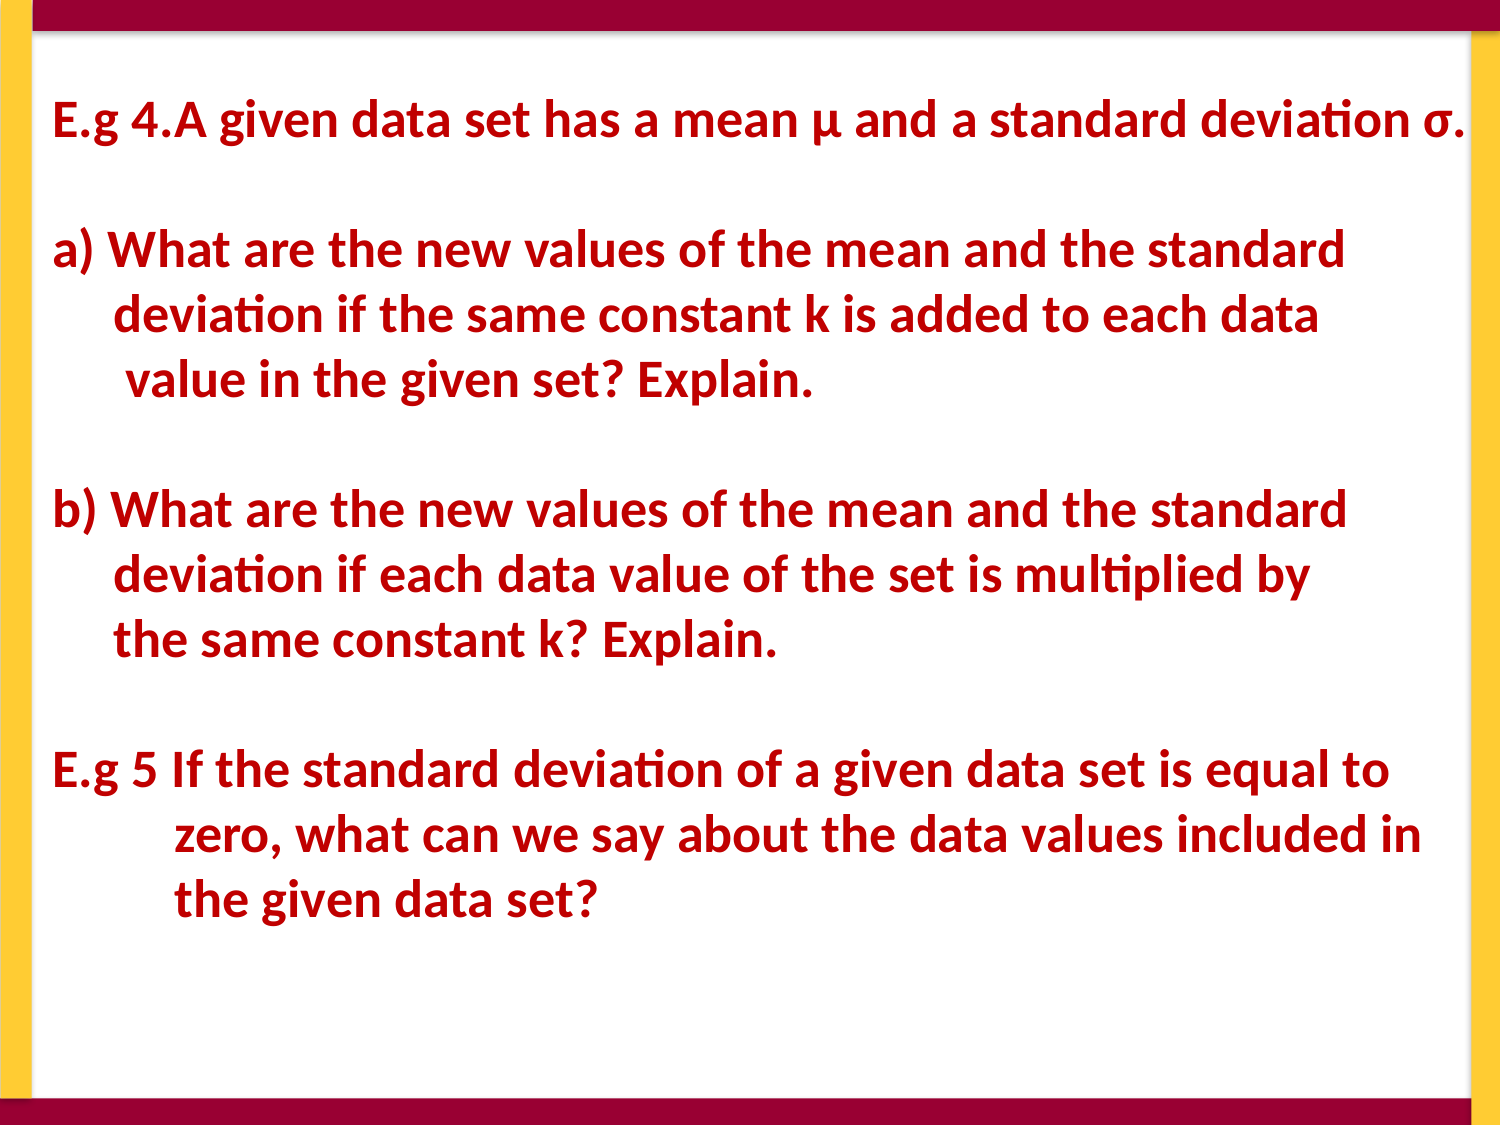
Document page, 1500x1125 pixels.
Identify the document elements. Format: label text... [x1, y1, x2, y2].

text_box E.g 4.A given data set has a mean μ and a standard deviation σ. a) What are the new values of the mean and the standard deviation if the same constant k is added to each data value in the given set? Explain. b) What are the new values of the mean and the standard deviation if each data value of the set is multiplied by the same constant k? Explain. E.g 5 If the standard deviation of a given data set is equal to zero, what can we say about the data values included in the given data set? [37, 11, 1497, 936]
